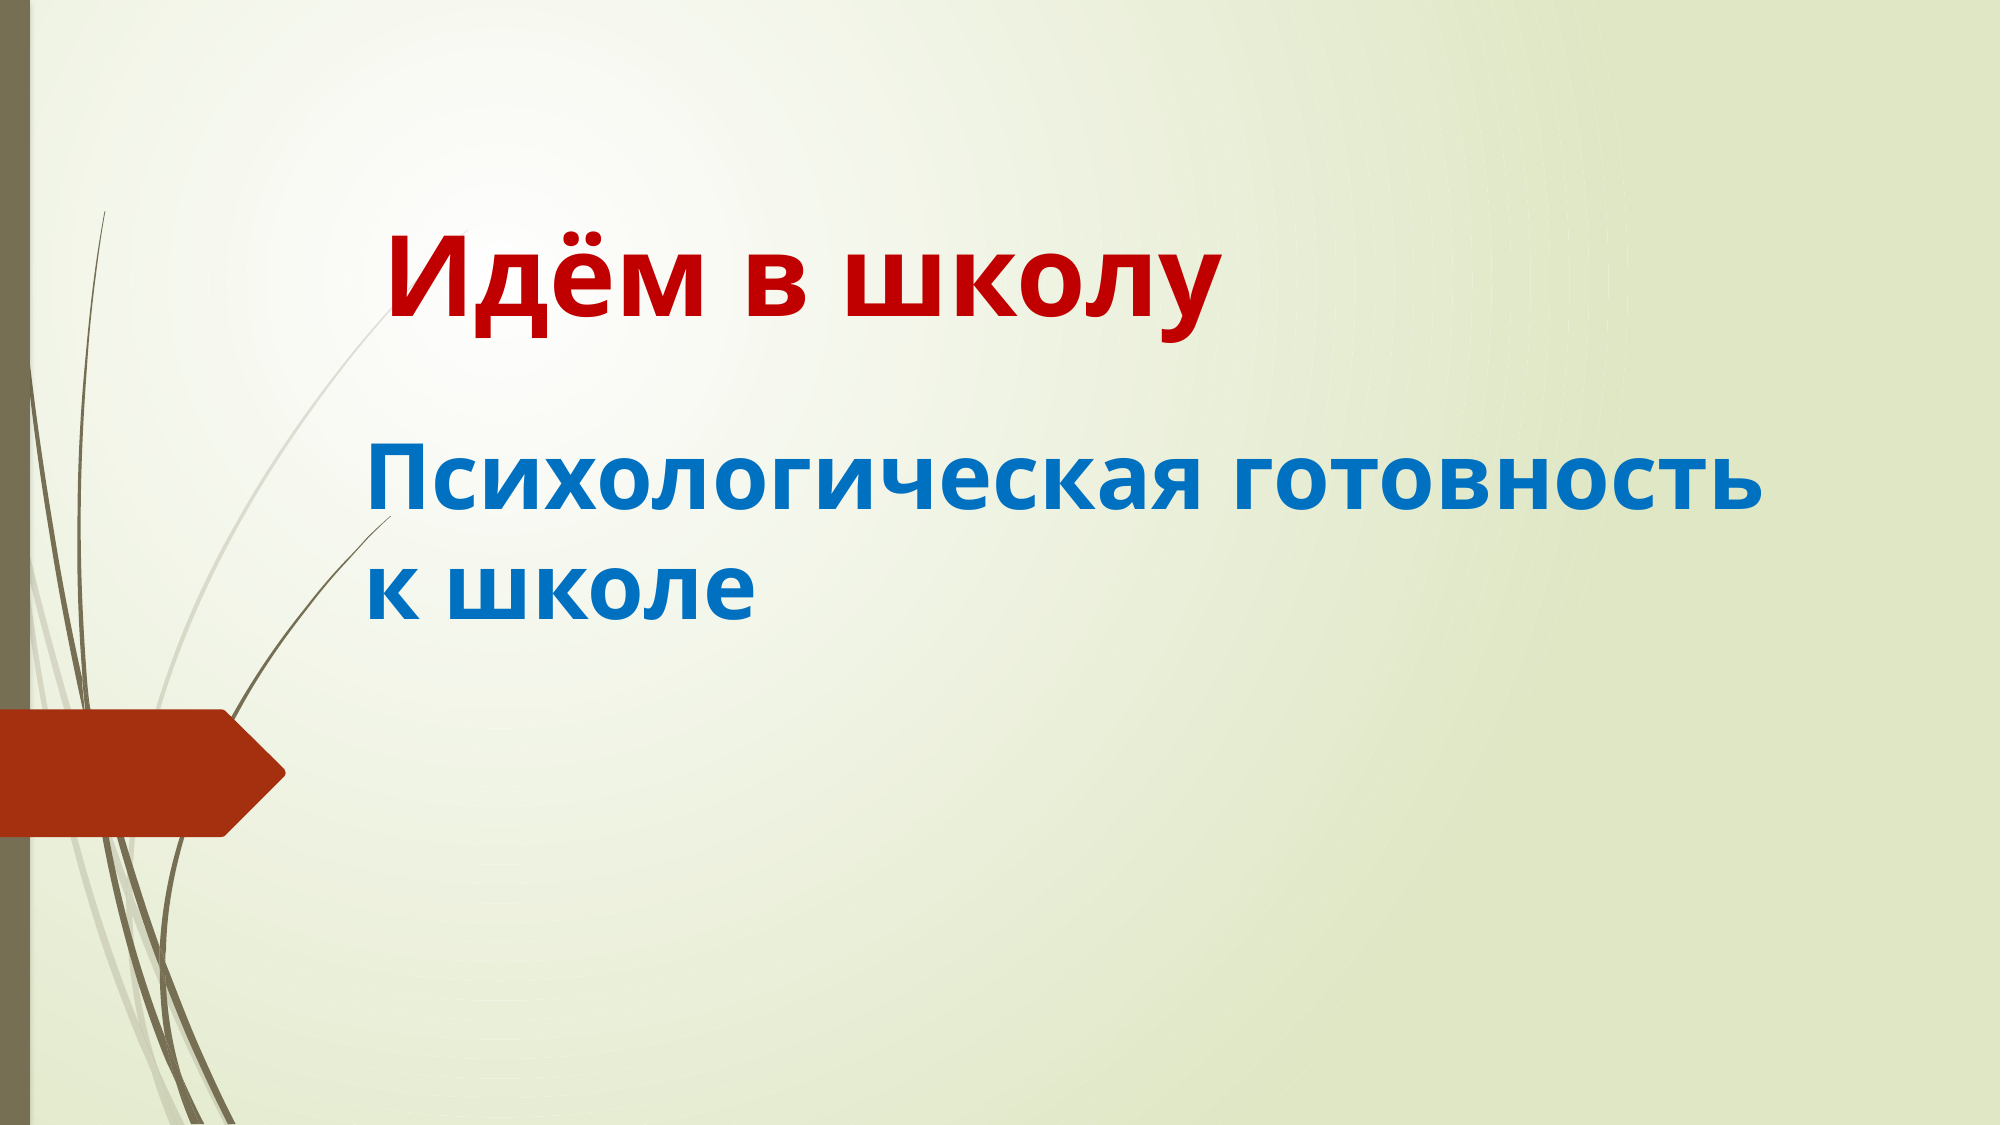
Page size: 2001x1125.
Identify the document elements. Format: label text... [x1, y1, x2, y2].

subtitle Психологическая готовность к школе [348, 410, 1806, 528]
title Идём в школу [367, 105, 1646, 347]
